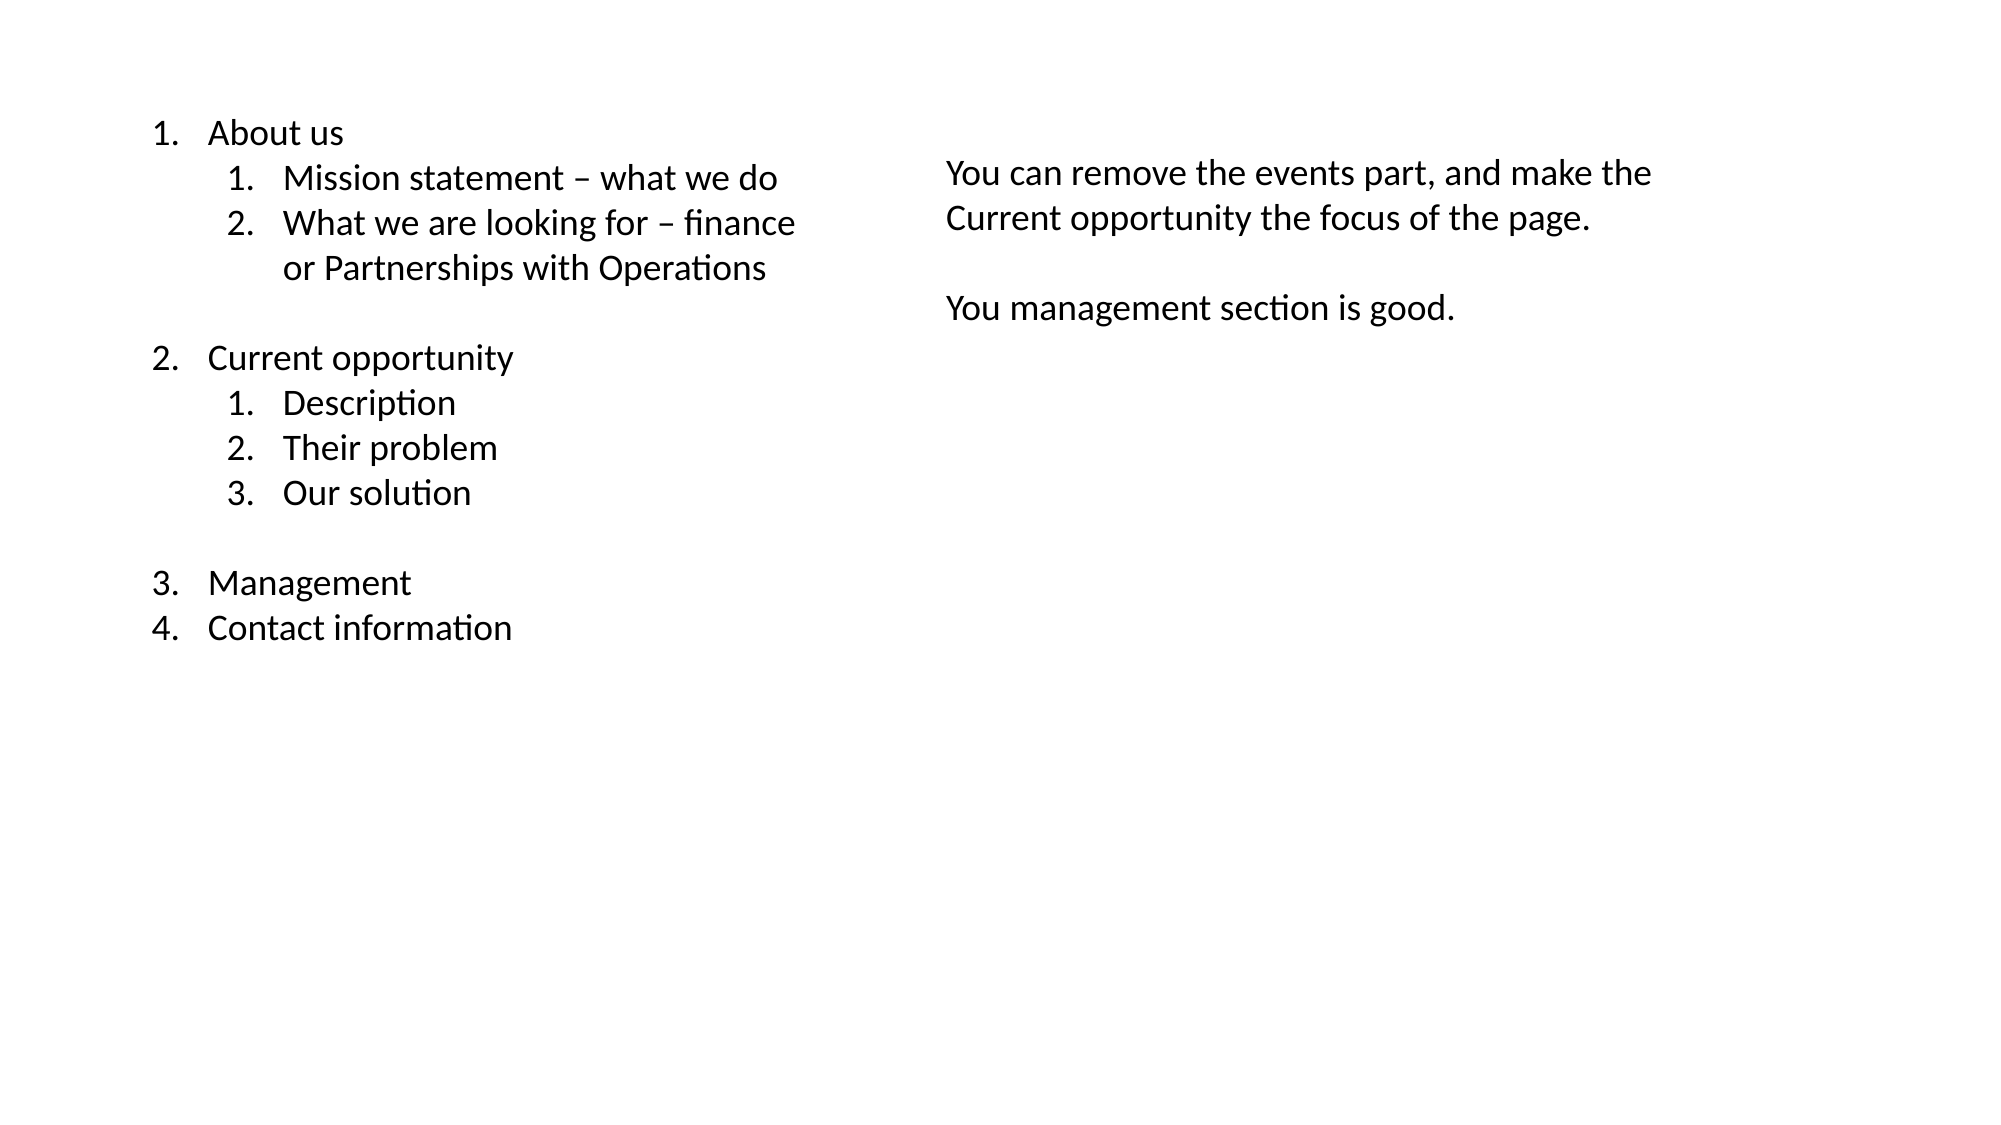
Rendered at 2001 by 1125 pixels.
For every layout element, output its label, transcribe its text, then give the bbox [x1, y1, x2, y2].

text_box You can remove the events part, and make the Current opportunity the focus of the page. You management section is good. [931, 140, 1714, 426]
text_box About us Mission statement – what we do What we are looking for – finance or Partnerships with Operations Current opportunity Description Their problem Our solution Management Contact information [136, 100, 841, 746]
